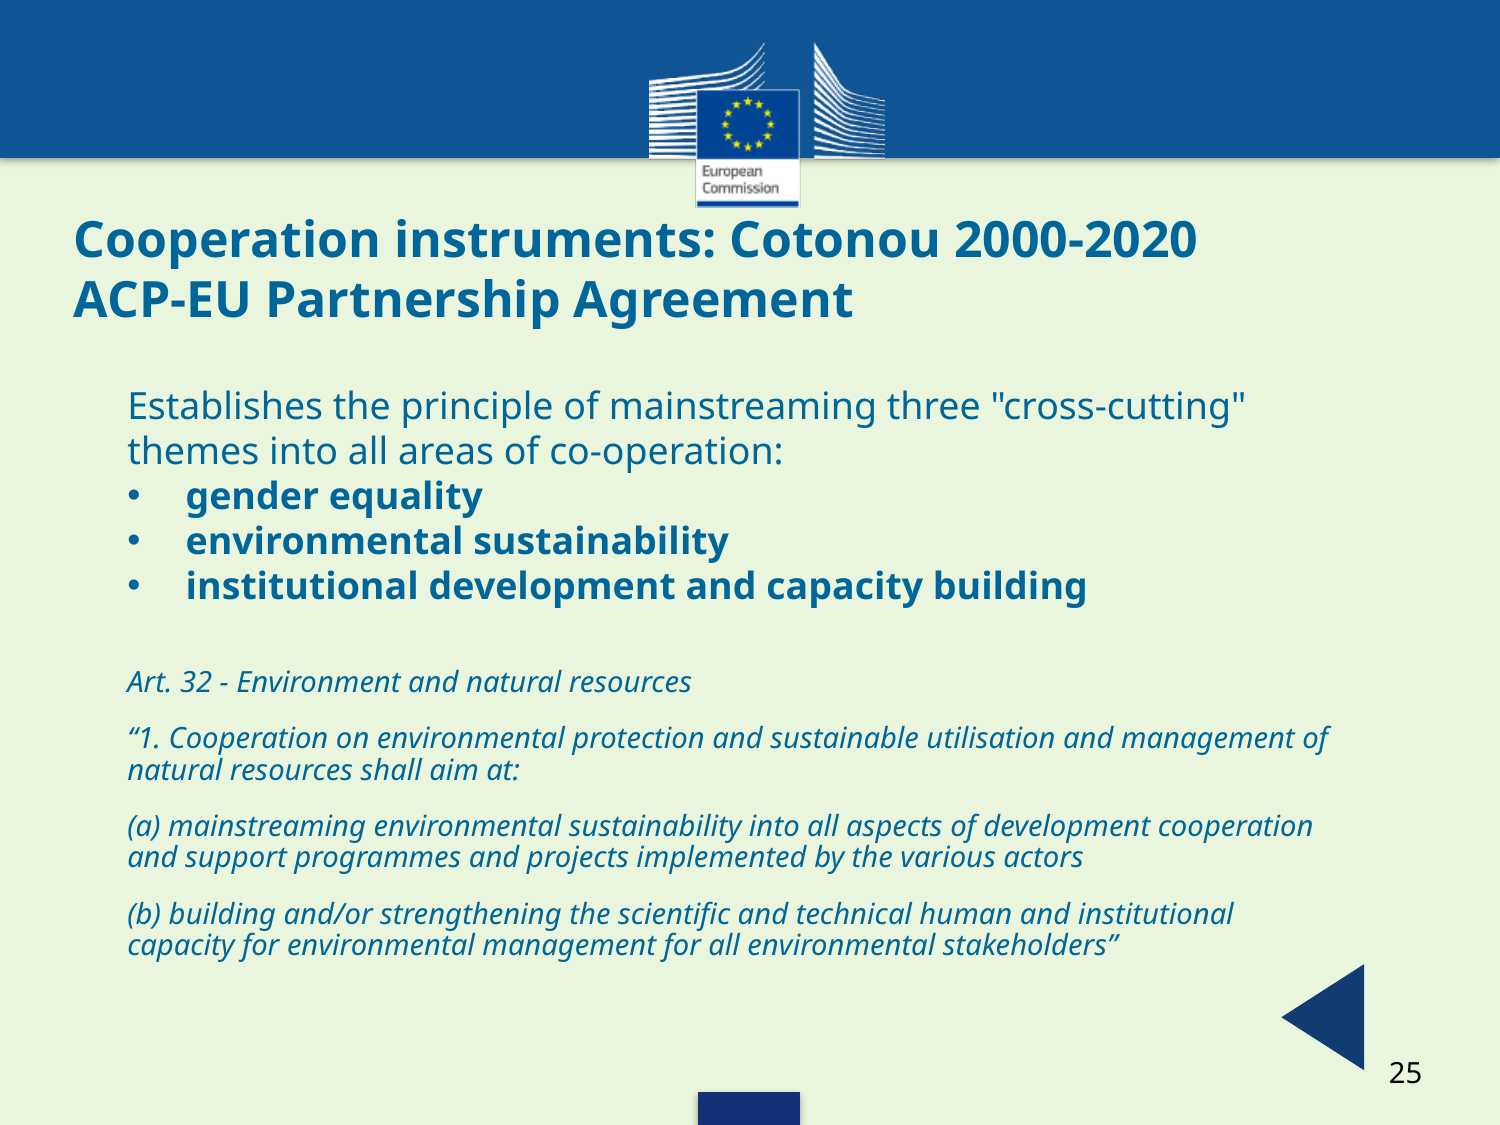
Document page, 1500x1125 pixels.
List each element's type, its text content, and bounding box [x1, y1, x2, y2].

slide_number 25 [1362, 1046, 1438, 1125]
text_box Establishes the principle of mainstreaming three "cross-cutting" themes into all areas of co-operation: gender equality environmental sustainability institutional development and capacity building [112, 374, 1363, 615]
text_box Art. 32 - Environment and natural resources “1. Cooperation on environmental protection and sustainable utilisation and management of natural resources shall aim at: (a) mainstreaming environmental sustainability into all aspects of development cooperation and support programmes and projects implemented by the various actors (b) building and/or strengthening the scientific and technical human and institutional capacity for environmental management for all environmental stakeholders” [112, 659, 1363, 970]
picture [649, 42, 885, 200]
title Cooperation instruments: Cotonou 2000-2020 ACP-EU Partnership Agreement [0, 200, 1500, 336]
text_box [1281, 964, 1365, 1071]
